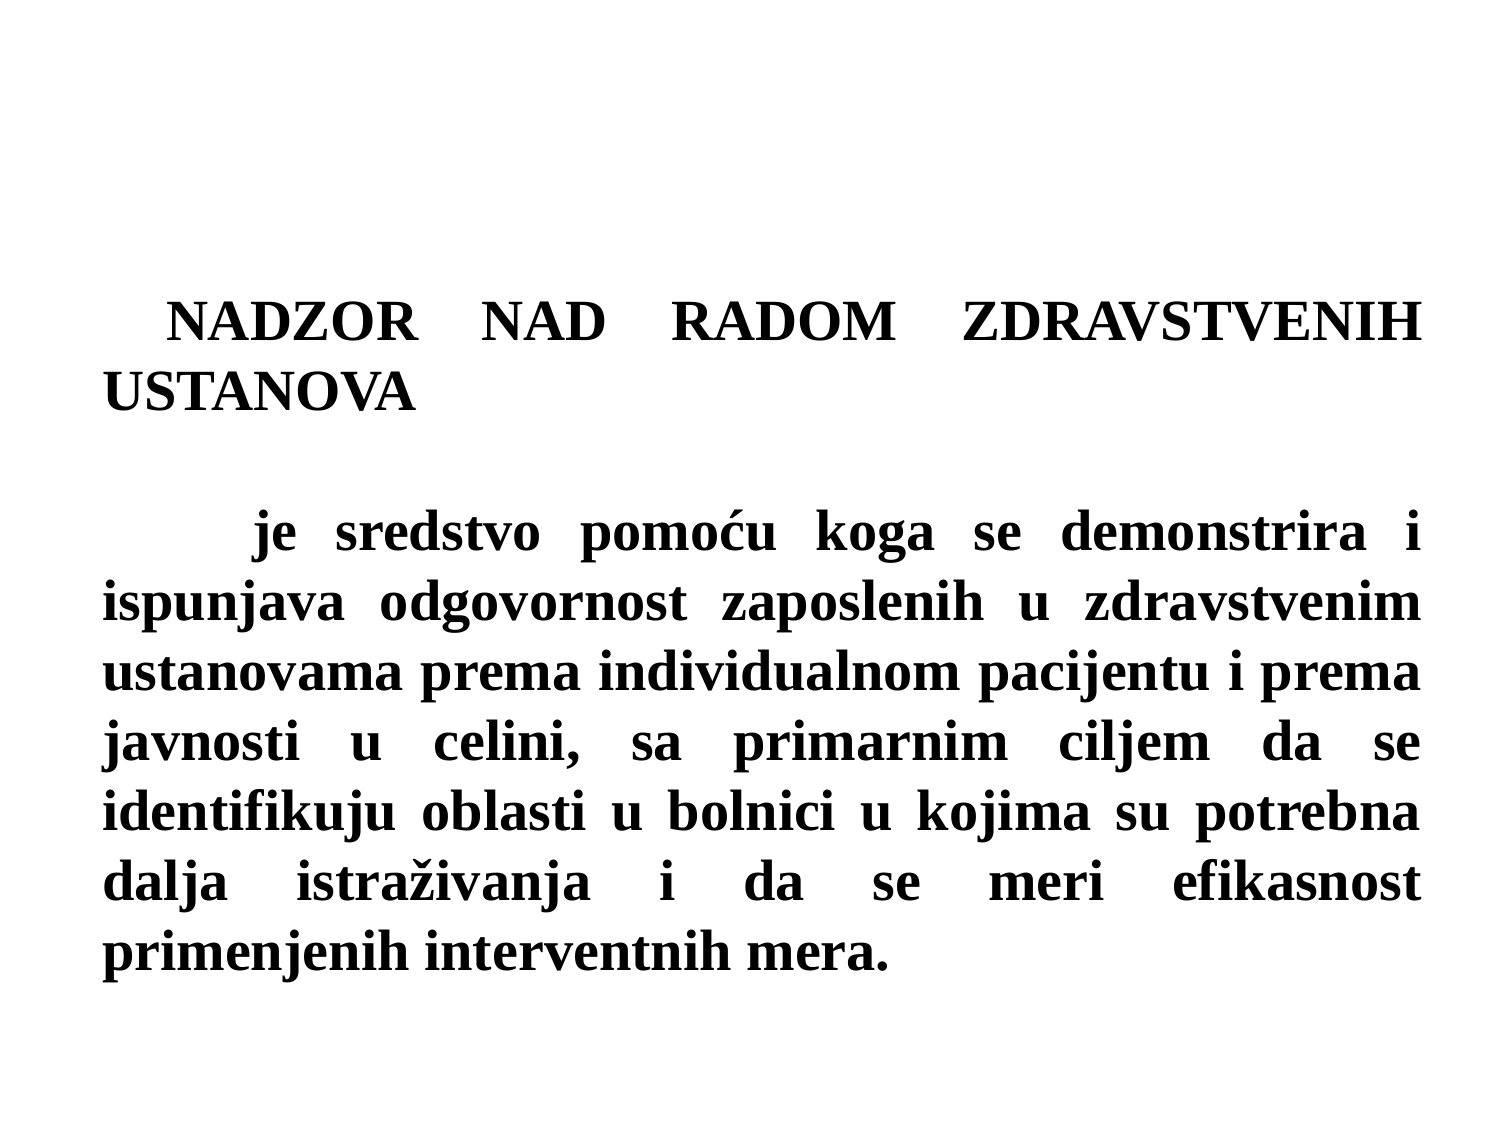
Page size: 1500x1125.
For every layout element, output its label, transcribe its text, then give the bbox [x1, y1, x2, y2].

text_box NADZOR NAD RADOM ZDRAVSTVENIH USTANOVA je sredstvo pomoću koga se demonstrira i ispunjava odgovornost zaposlenih u zdravstvenim ustanovama prema individualnom pacijentu i prema javnosti u celini, sa primarnim ciljem da se identifikuju oblasti u bolnici u kojima su potrebna dalja istraživanja i da se meri efikasnost primenjenih interventnih mera. [87, 275, 1438, 1060]
